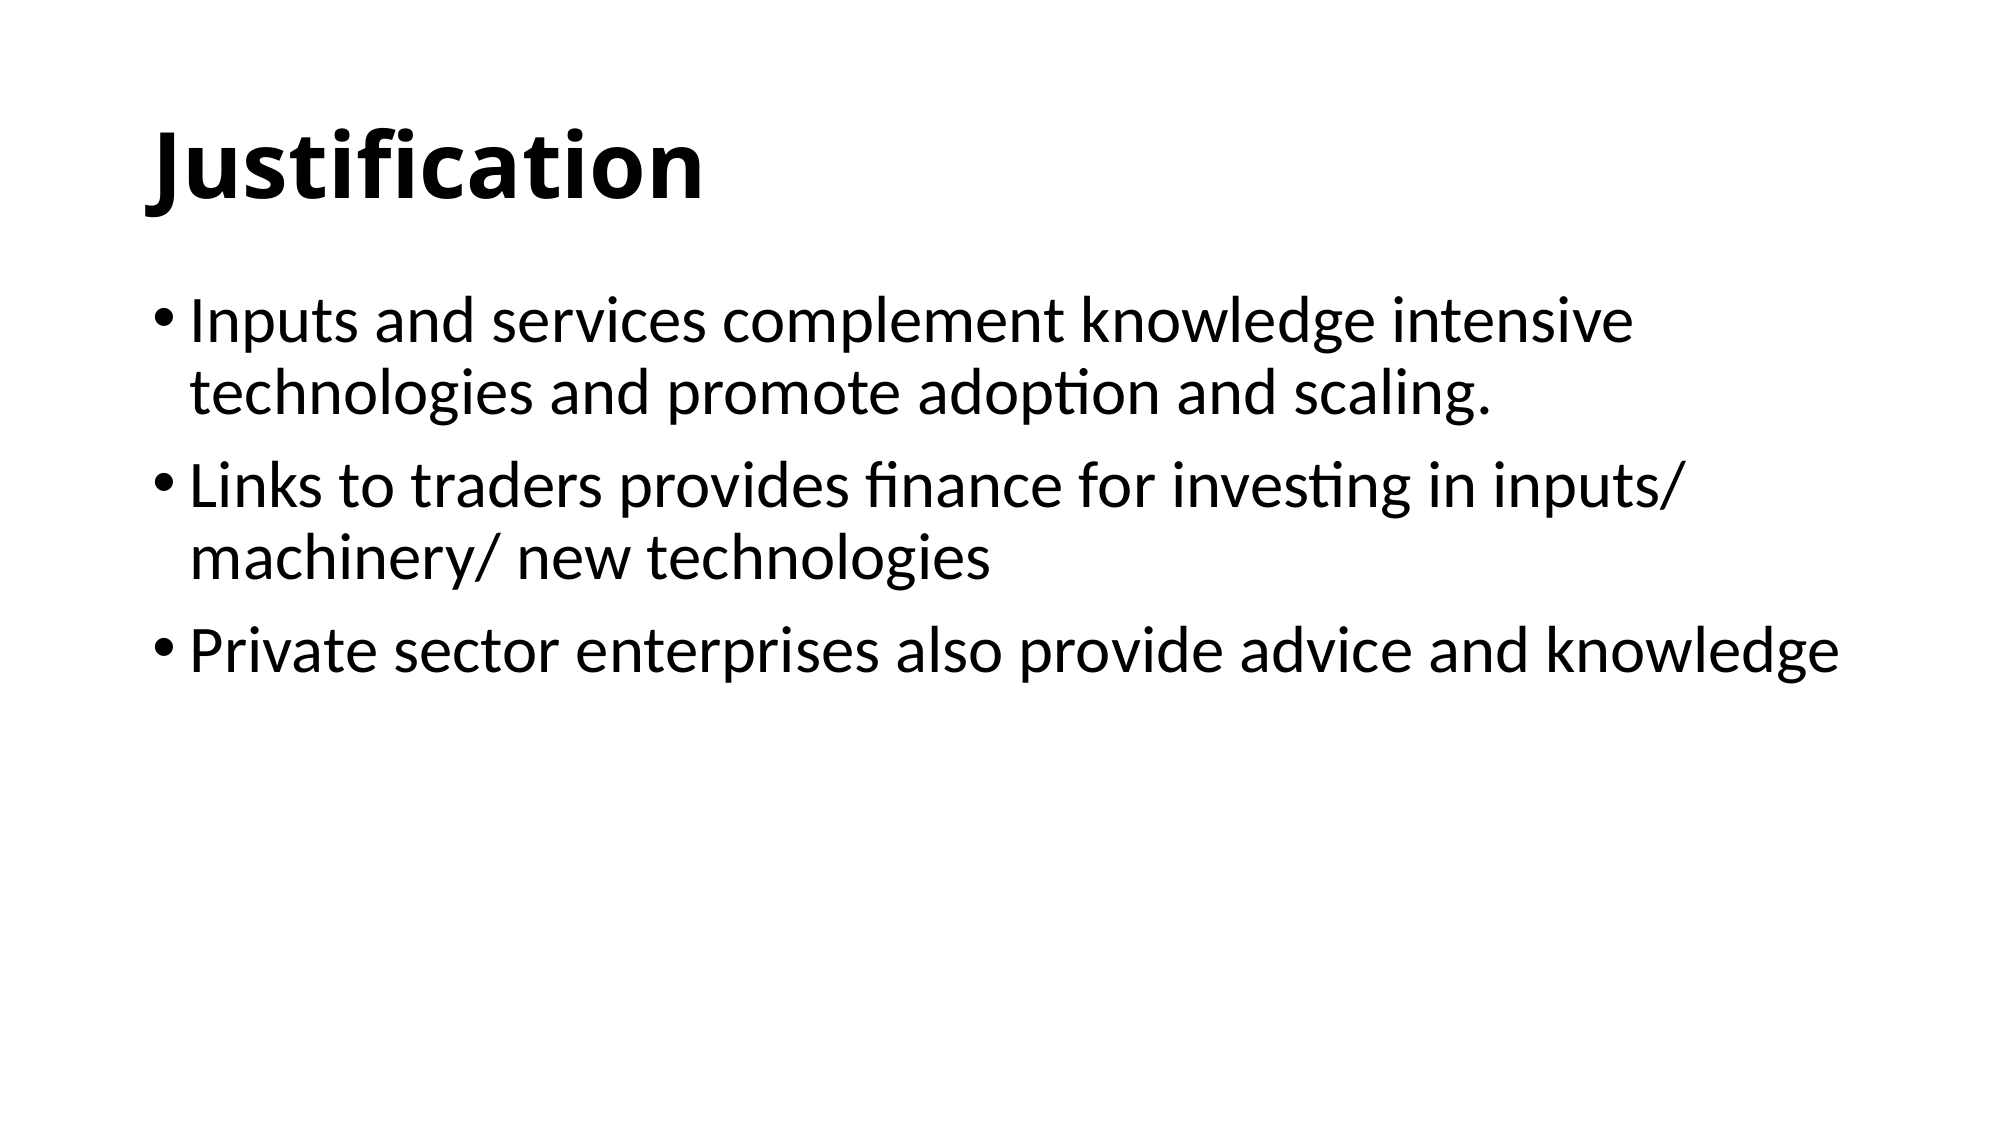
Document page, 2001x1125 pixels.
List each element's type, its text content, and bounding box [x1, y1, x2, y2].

list Inputs and services complement knowledge intensive technologies and promote adoption and scaling. Links to traders provides finance for investing in inputs/ machinery/ new technologies Private sector enterprises also provide advice and knowledge [137, 277, 1863, 992]
title Justification [137, 59, 1863, 277]
